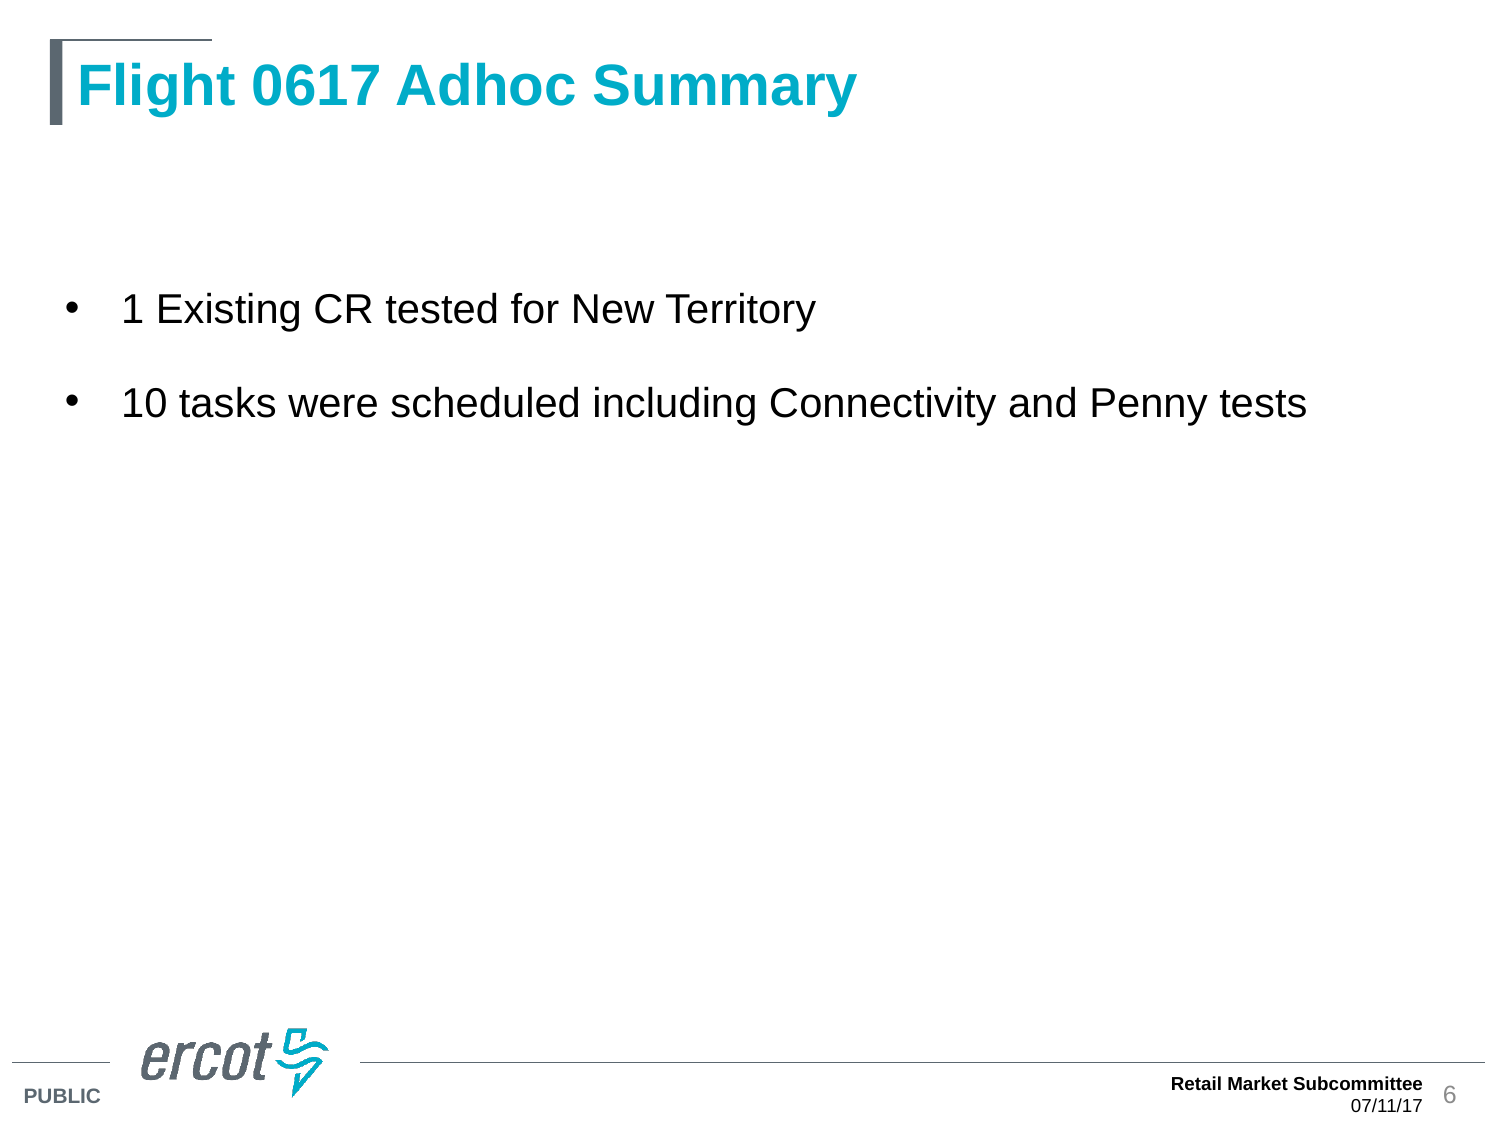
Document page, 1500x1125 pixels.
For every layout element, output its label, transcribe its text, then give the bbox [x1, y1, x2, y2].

text_box Retail Market Subcommittee 07/11/17 [1137, 1064, 1438, 1125]
title Flight 0617 Adhoc Summary [62, 39, 1450, 228]
slide_number 6 [1438, 1076, 1488, 1112]
list 1 Existing CR tested for New Territory 10 tasks were scheduled including Connectivity and Penny tests [50, 249, 1450, 950]
picture [137, 1024, 332, 1100]
